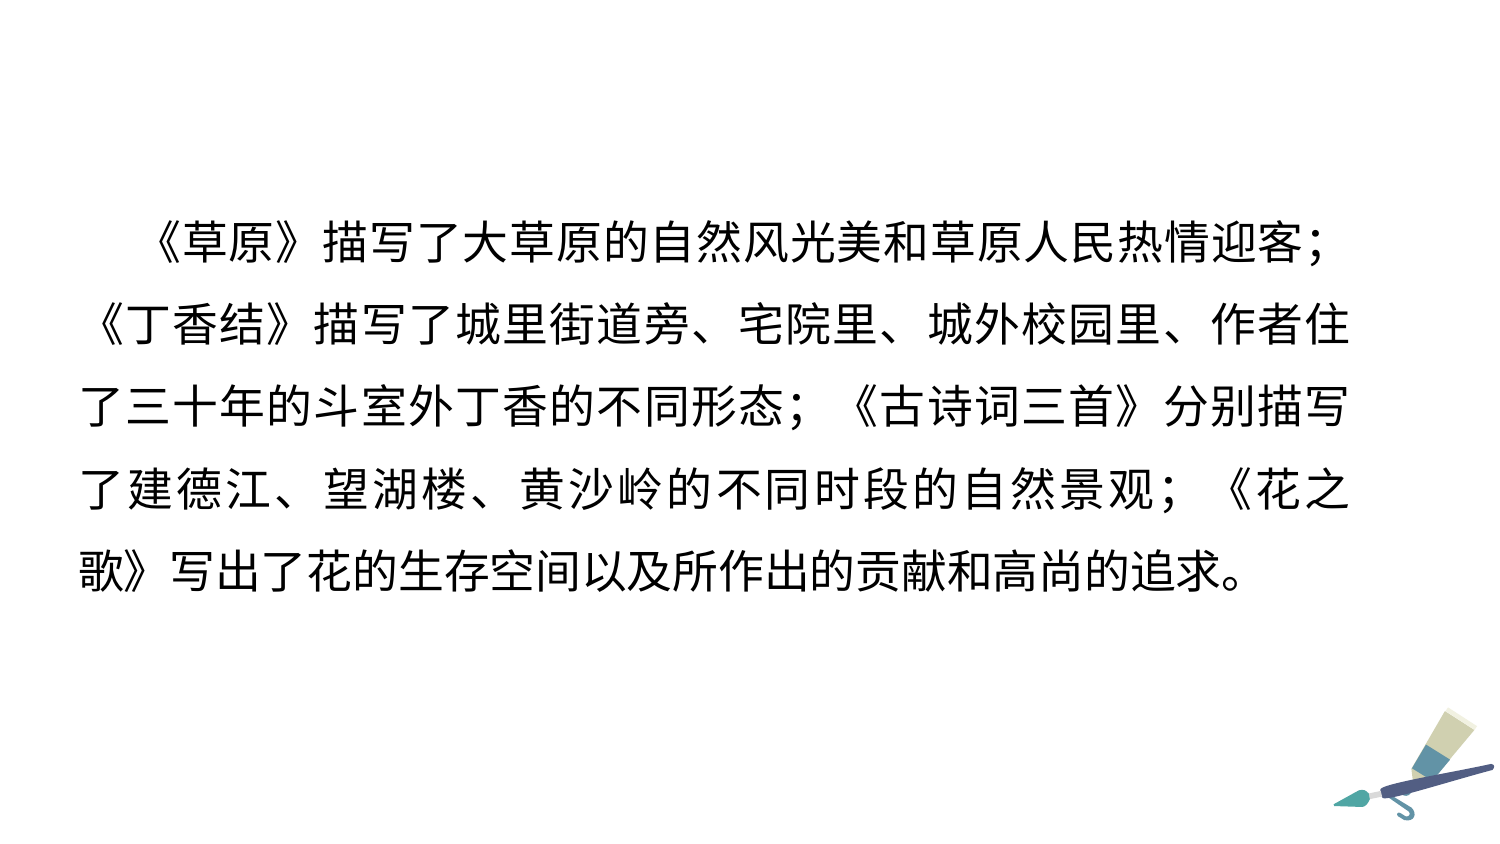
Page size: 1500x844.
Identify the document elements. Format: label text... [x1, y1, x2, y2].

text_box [1358, 708, 1481, 844]
text_box 《草原》描写了大草原的自然风光美和草原人民热情迎客；《丁香结》描写了城里街道旁、宅院里、城外校园里、作者住了三十年的斗室外丁香的不同形态；《古诗词三首》分别描写了建德江、望湖楼、黄沙岭的不同时段的自然景观；《花之歌》写出了花的生存空间以及所作出的贡献和高尚的追求。 [17, 178, 1367, 606]
